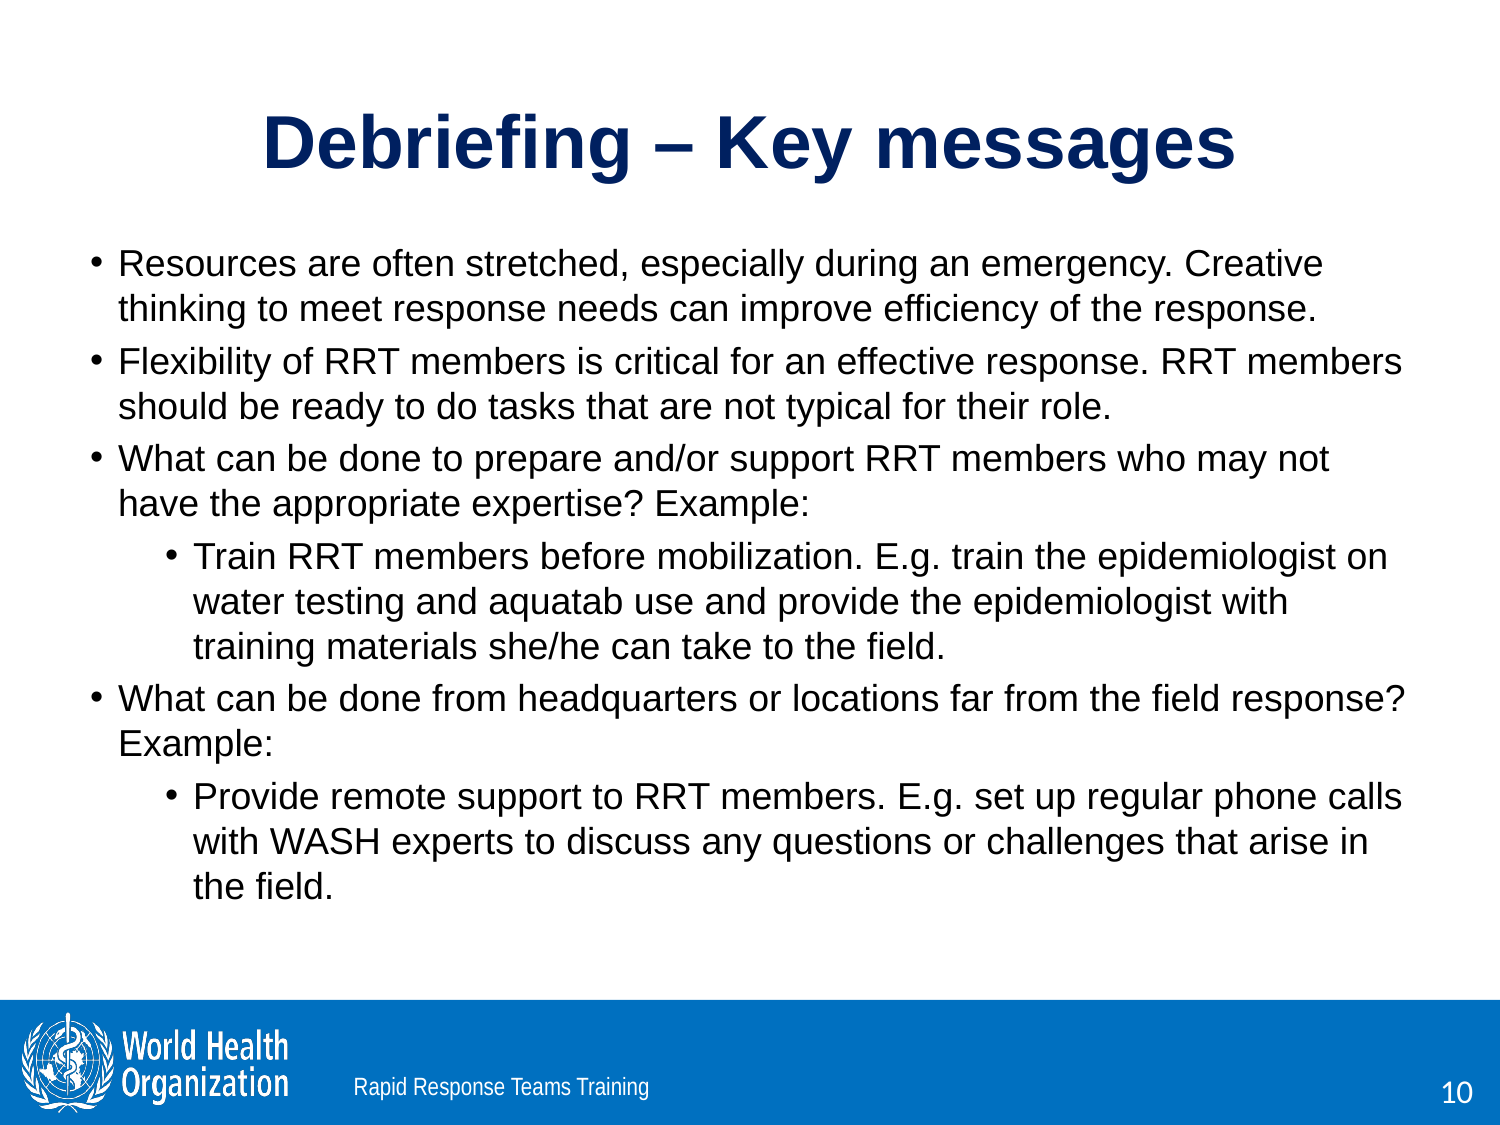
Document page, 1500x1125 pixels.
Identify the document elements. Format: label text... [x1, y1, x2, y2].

picture [21, 1012, 288, 1113]
list Resources are often stretched, especially during an emergency. Creative thinking to meet response needs can improve efficiency of the response. Flexibility of RRT members is critical for an effective response. RRT members should be ready to do tasks that are not typical for their role. What can be done to prepare and/or support RRT members who may not have the appropriate expertise? Example: Train RRT members before mobilization. E.g. train the epidemiologist on water testing and aquatab use and provide the epidemiologist with training materials she/he can take to the field. What can be done from headquarters or locations far from the field response? Example: Provide remote support to RRT members. E.g. set up regular phone calls with WASH experts to discuss any questions or challenges that arise in the field. [75, 231, 1425, 975]
title Debriefing – Key messages [75, 45, 1425, 231]
